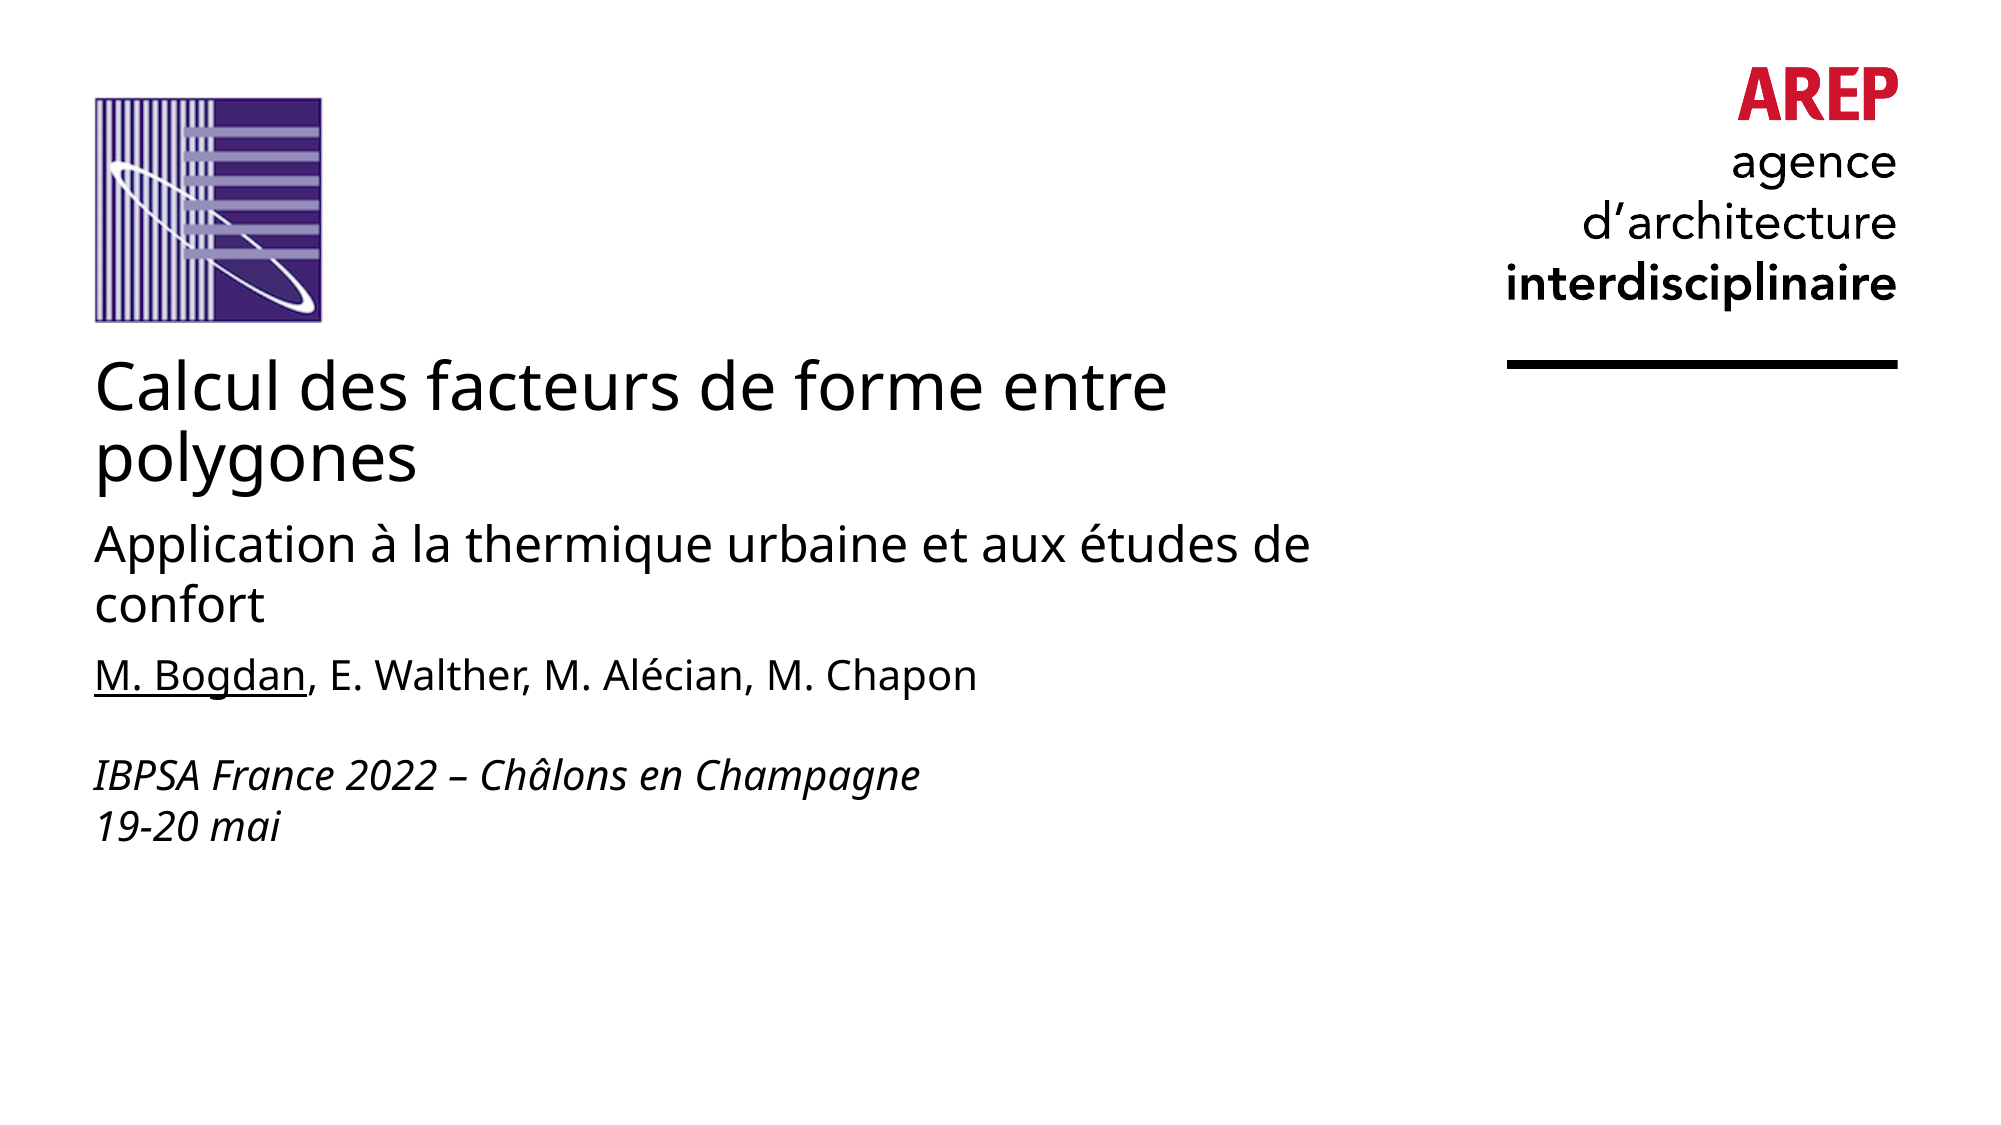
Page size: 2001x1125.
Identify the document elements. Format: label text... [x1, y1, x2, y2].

subtitle Application à la thermique urbaine et aux études de confort [94, 512, 1491, 634]
slide_number M. Bogdan, E. Walther, M. Alécian, M. Chapon IBPSA France 2022 – Châlons en Champagne 19-20 mai [94, 649, 1491, 852]
picture [93, 97, 326, 323]
title Calcul des facteurs de forme entre polygones [94, 351, 1491, 497]
